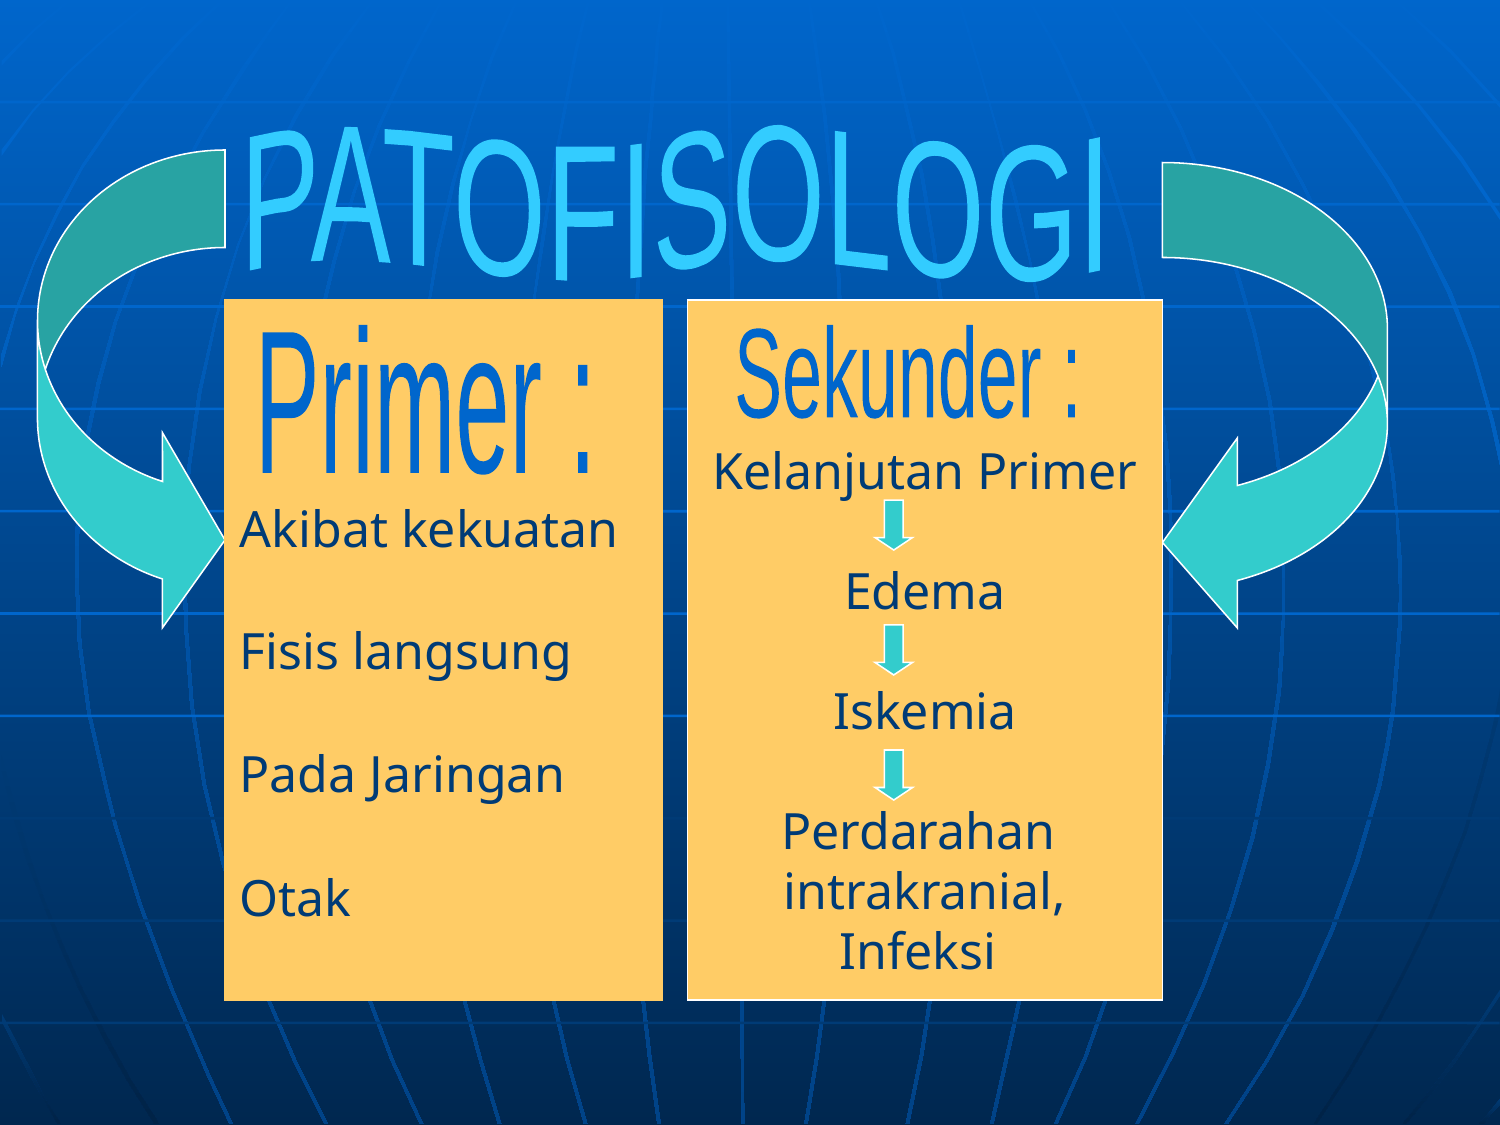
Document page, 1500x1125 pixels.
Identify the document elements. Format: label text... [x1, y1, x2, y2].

text_box [875, 750, 913, 801]
text_box Akibat kekuatan Fisis langsung Pada Jaringan Otak [224, 299, 663, 1000]
text_box [1162, 162, 1388, 628]
text_box [875, 624, 913, 676]
text_box [37, 149, 226, 628]
text_box [875, 500, 913, 551]
text_box Kelanjutan Primer Edema Iskemia Perdarahan intrakranial, Infeksi [687, 299, 1163, 1000]
